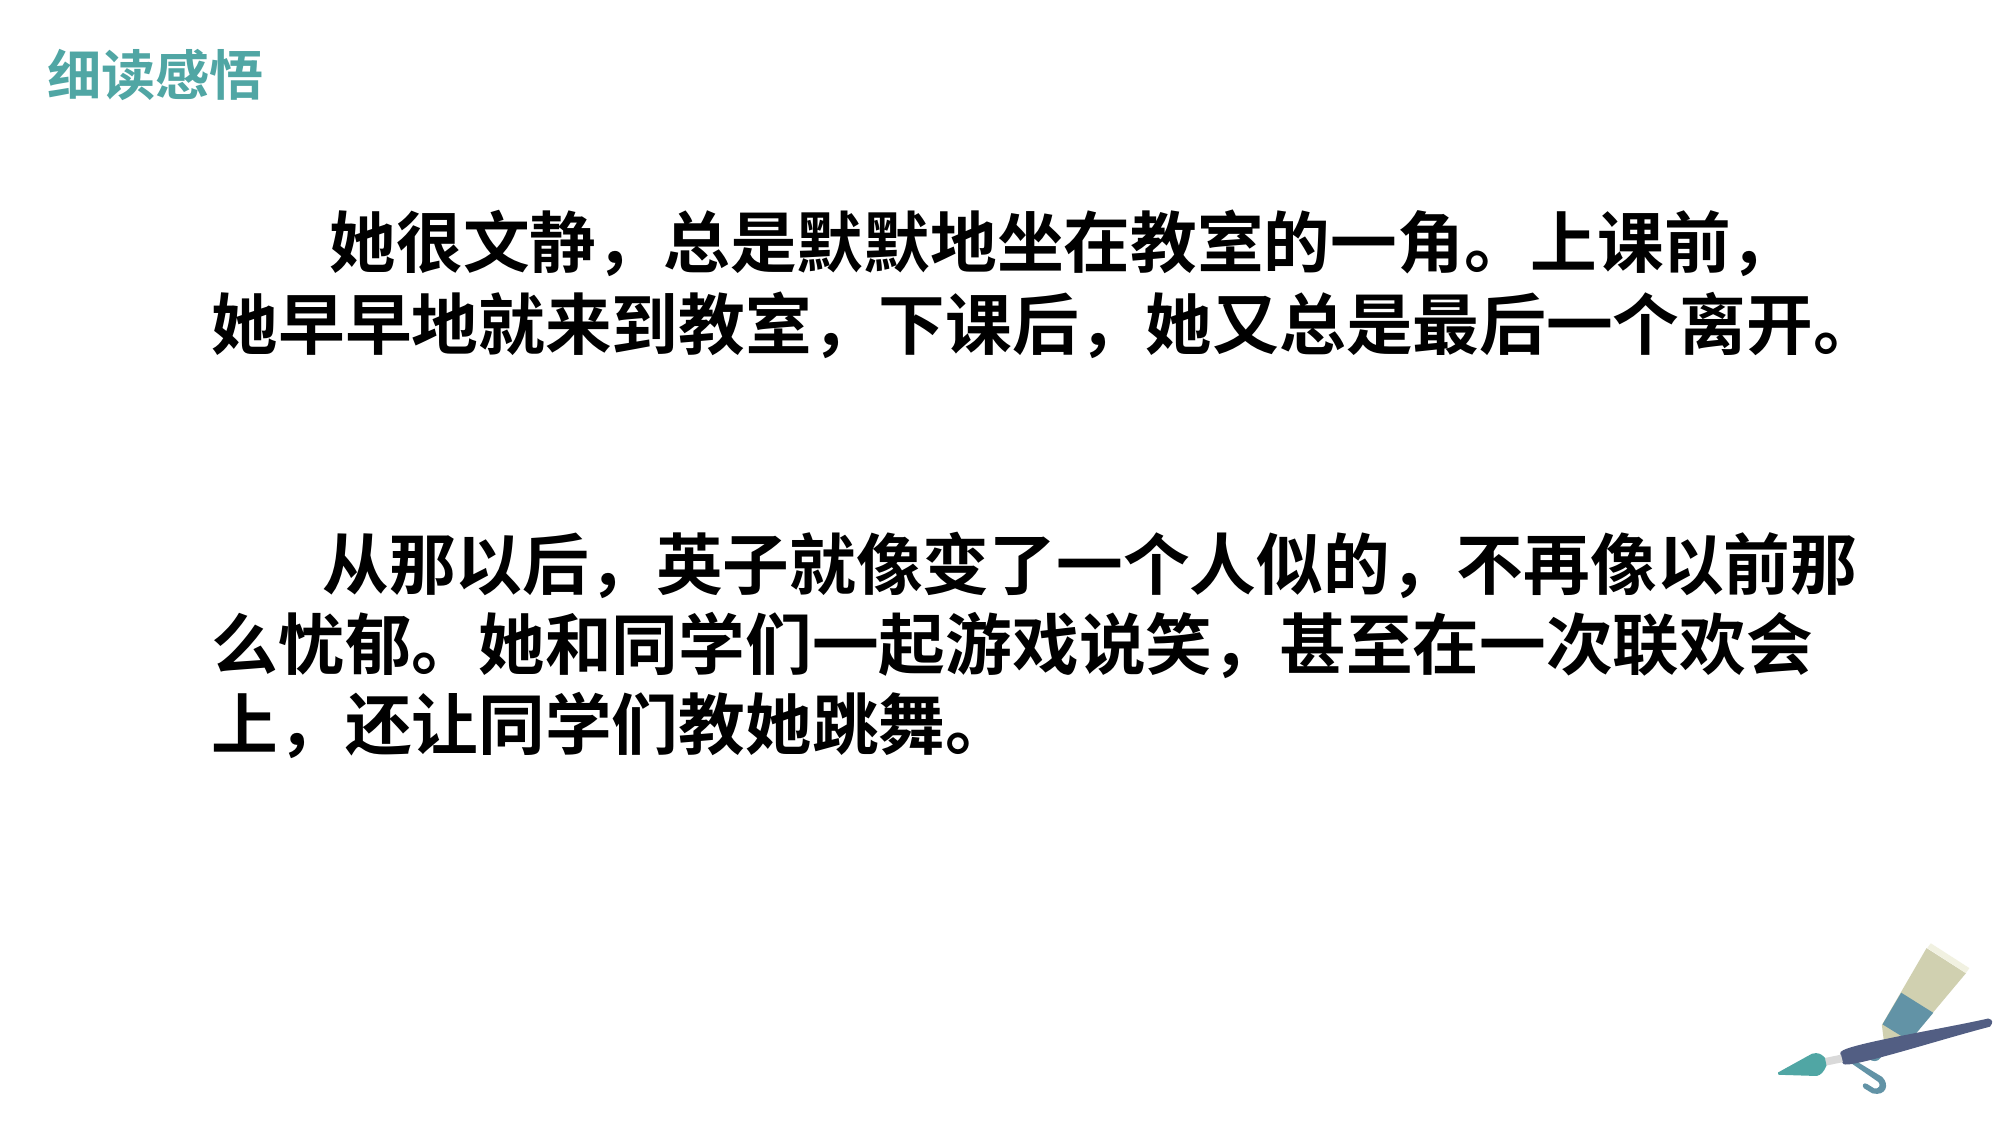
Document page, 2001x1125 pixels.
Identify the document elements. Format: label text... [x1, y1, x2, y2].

text_box 细读感悟 [32, 33, 347, 114]
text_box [1811, 945, 1974, 1125]
text_box 她很文静，总是默默地坐在教室的一角。上课前，她早早地就来到教室，下课后，她又总是最后一个离开。 从那以后，英子就像变了一个人似的，不再像以前那么忧郁。她和同学们一起游戏说笑，甚至在一次联欢会上，还让同学们教她跳舞。 [196, 185, 1922, 850]
